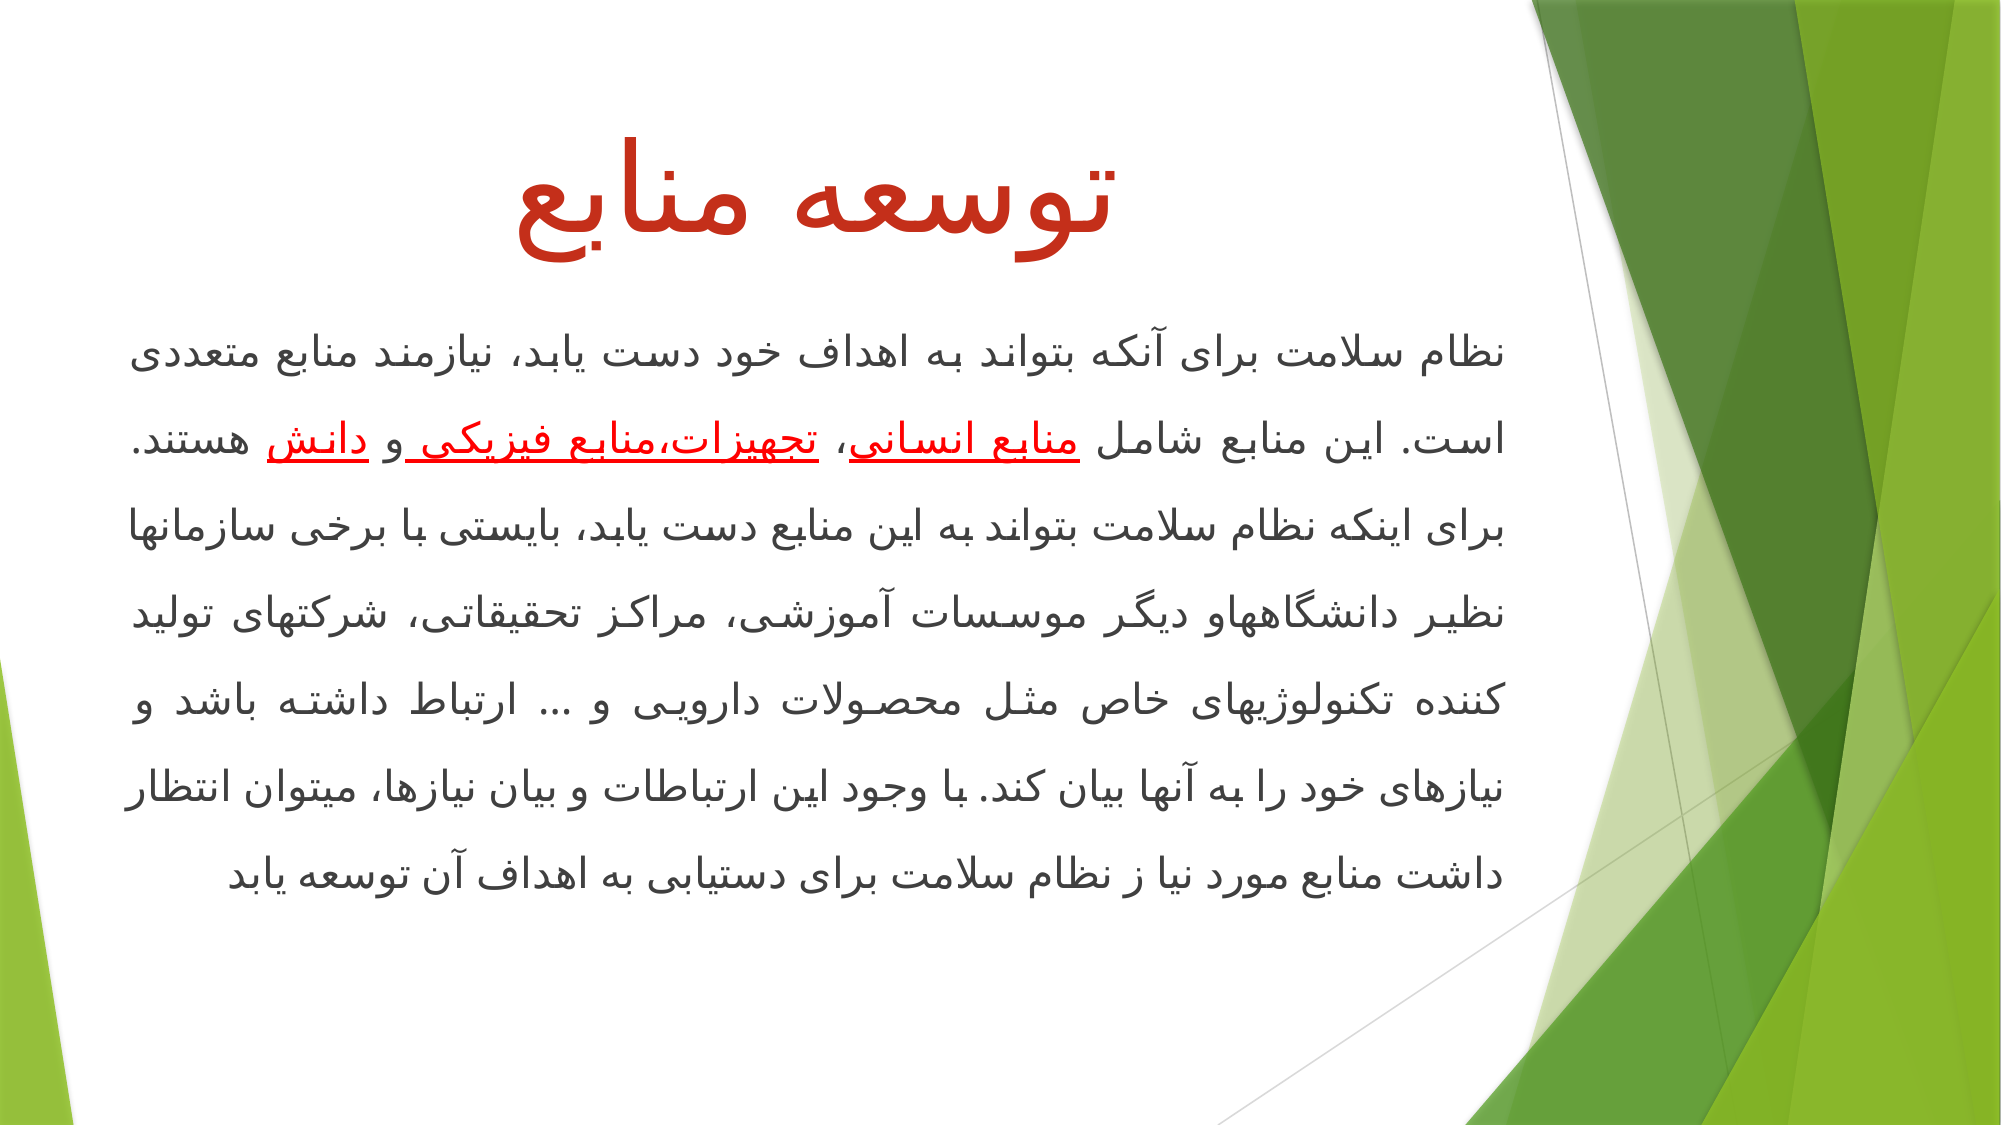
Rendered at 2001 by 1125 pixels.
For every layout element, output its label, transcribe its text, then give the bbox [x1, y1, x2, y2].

list نظام سلامت برای آنکه بتواند به اهداف خود دست یابد، نیازمند منابع متعددی است. این منابع شامل منابع انسانی، تجهیزات،منابع فیزیکی و دانش هستند. برای اینکه نظام سلامت بتواند به این منابع دست یابد، بایستی با برخی سازمانها نظیر دانشگاههاو دیگر موسسات آموزشی، مراکز تحقیقاتی، شرکتهای تولید کننده تکنولوژیهای خاص مثل محصولات دارویی و … ارتباط داشته باشد و نیازهای خود را به آنها بیان کند. با وجود این ارتباطات و بیان نیازها، میتوان انتظار داشت منابع مورد نیا ز نظام سلامت برای دستیابی به اهداف آن توسعه یابد [111, 280, 1522, 992]
title توسعه منابع [111, 99, 1522, 280]
